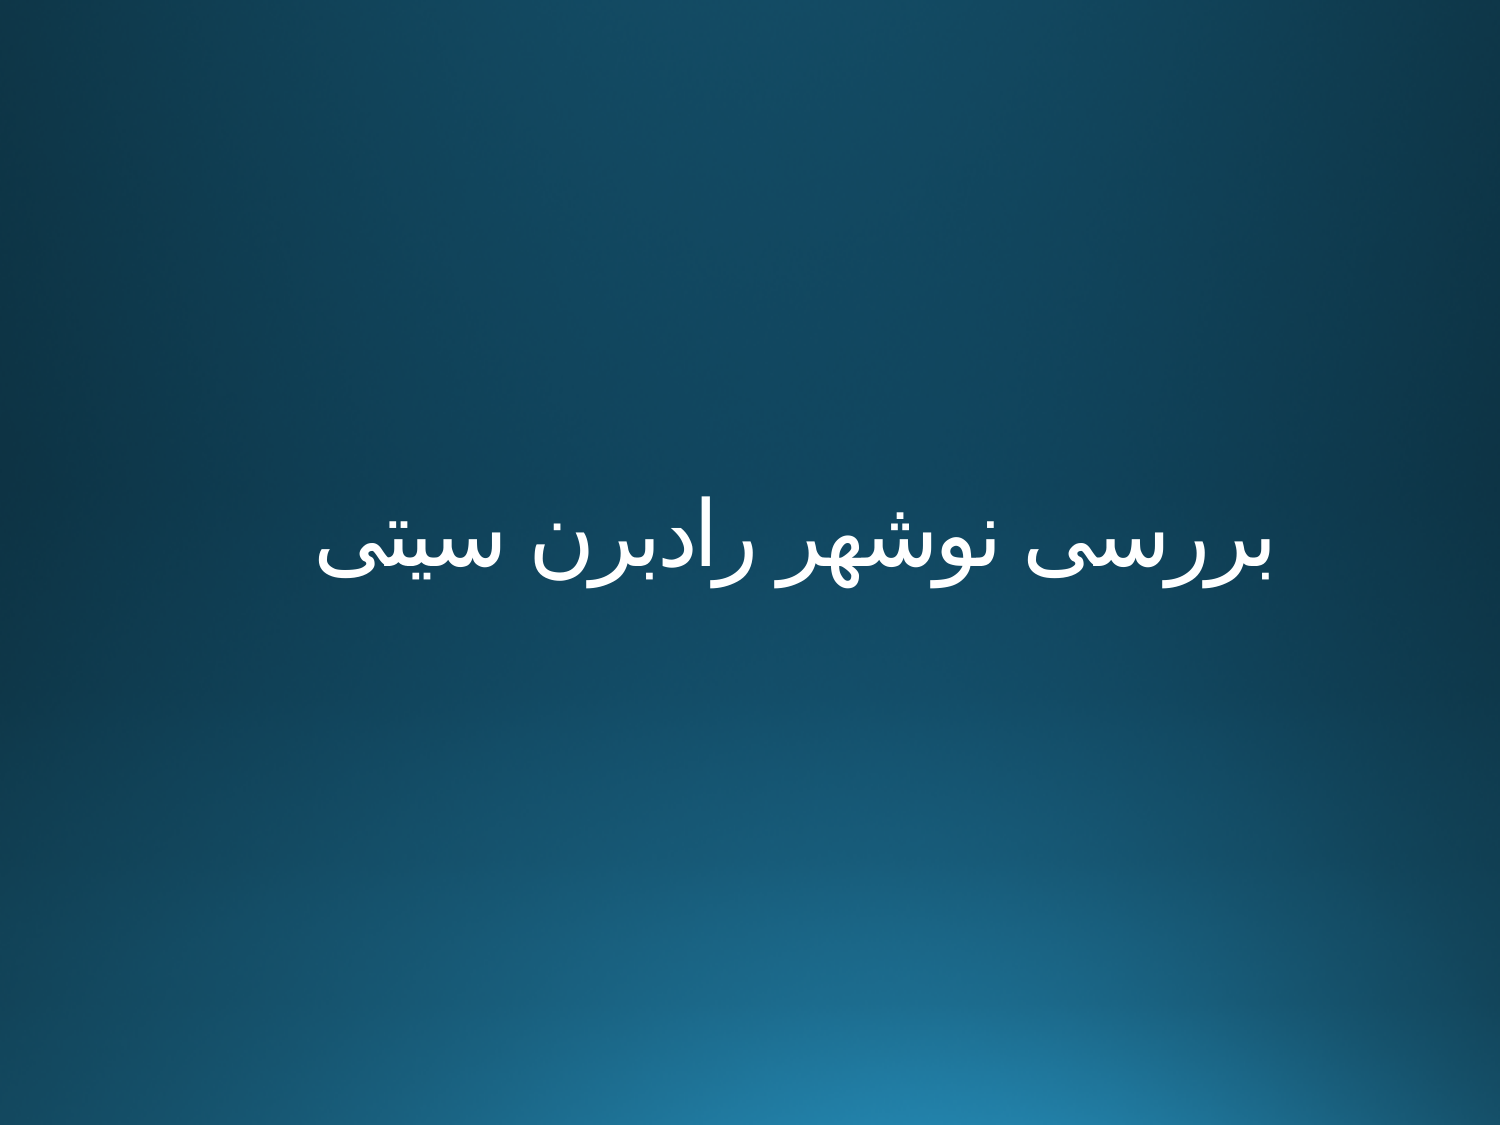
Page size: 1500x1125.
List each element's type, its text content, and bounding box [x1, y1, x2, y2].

title بررسی نوشهر رادبرن سیتی [289, 479, 1302, 705]
picture [0, 0, 1500, 1125]
